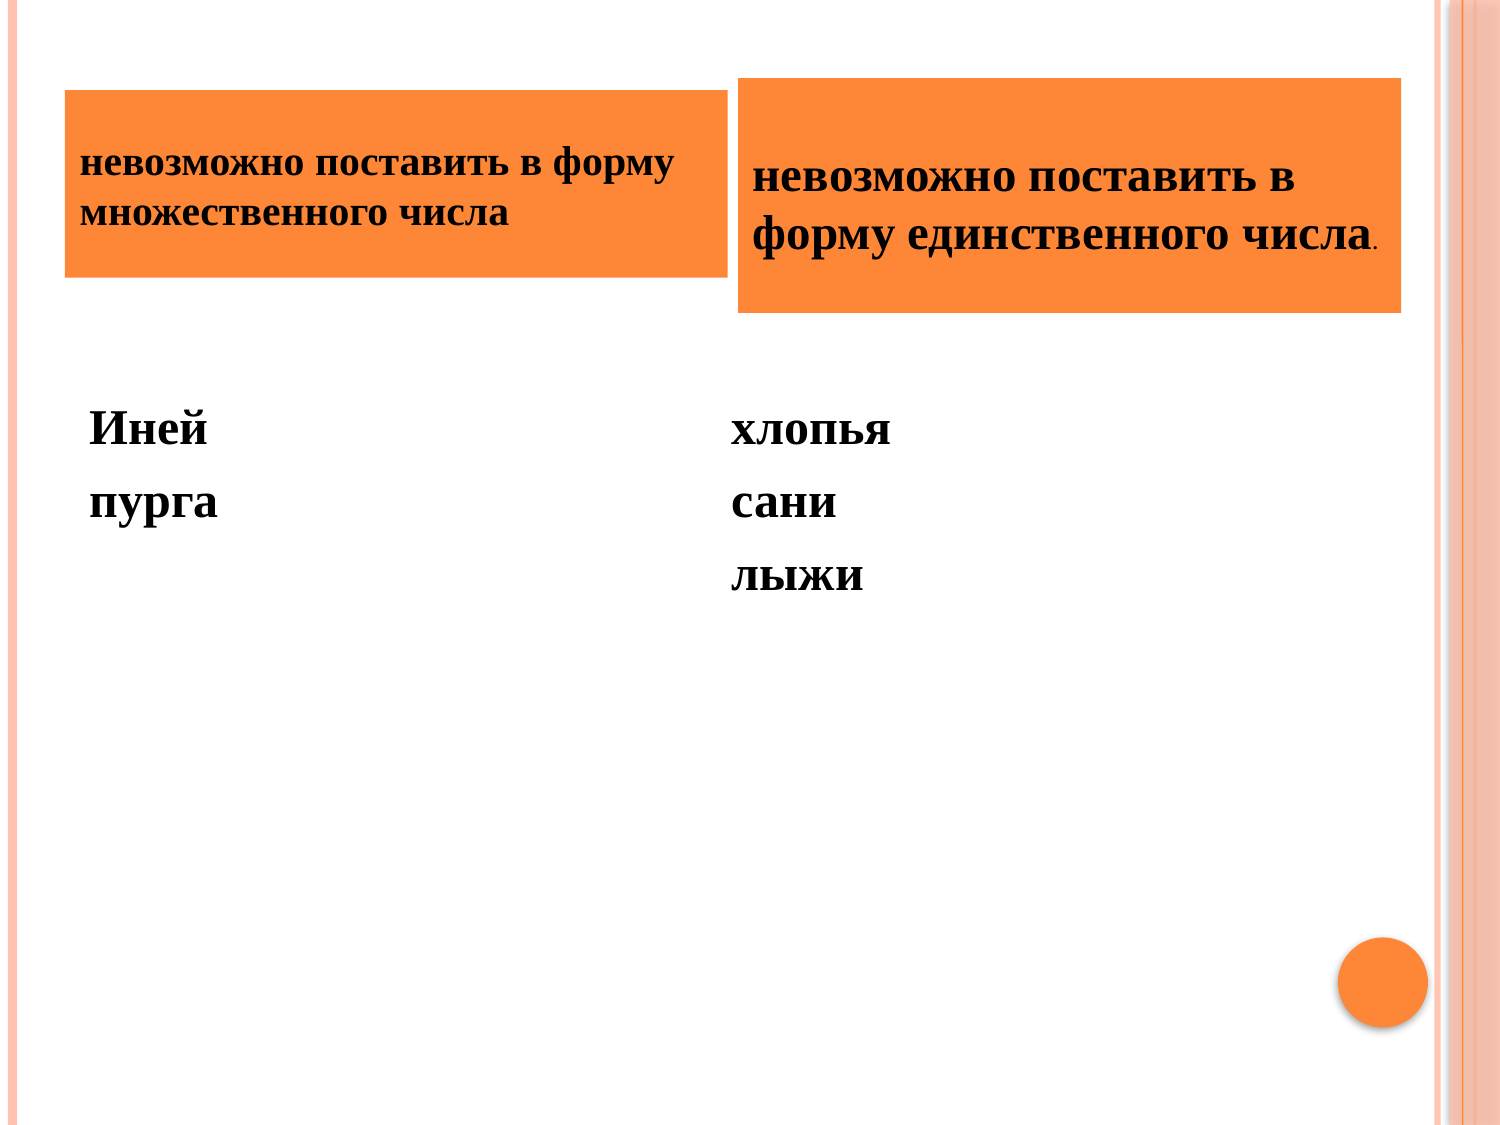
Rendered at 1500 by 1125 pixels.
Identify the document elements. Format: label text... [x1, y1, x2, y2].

list невозможно поставить в форму множественного числа [64, 90, 728, 278]
list невозможно поставить в форму единственного числа. [738, 78, 1402, 313]
list хлопья сани лыжи [717, 387, 1318, 1025]
list Иней пурга [75, 387, 675, 1025]
